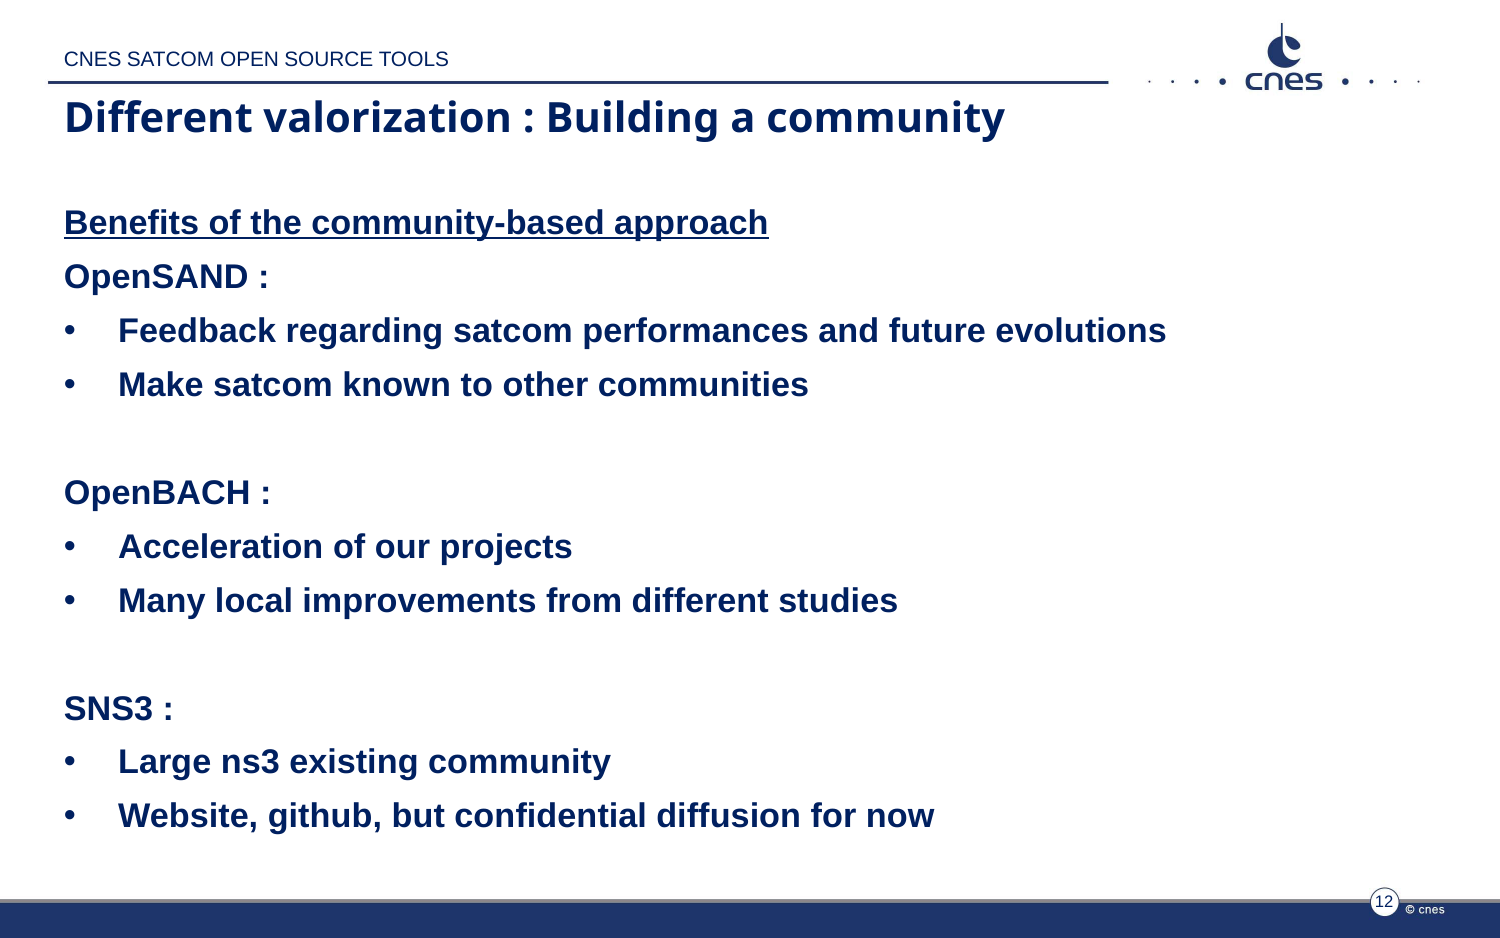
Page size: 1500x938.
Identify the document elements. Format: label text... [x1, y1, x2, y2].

subtitle CNES SATCOM OPEN SOURCE TOOLS [48, 41, 1225, 85]
slide_number 12 [1071, 876, 1409, 926]
title Different valorization : Building a community [48, 89, 1341, 150]
picture [0, 0, 1500, 938]
list Benefits of the community-based approach OpenSAND : Feedback regarding satcom performances and future evolutions Make satcom known to other communities OpenBACH : Acceleration of our projects Many local improvements from different studies SNS3 : Large ns3 existing community Website, github, but confidential diffusion for now [48, 197, 1409, 850]
